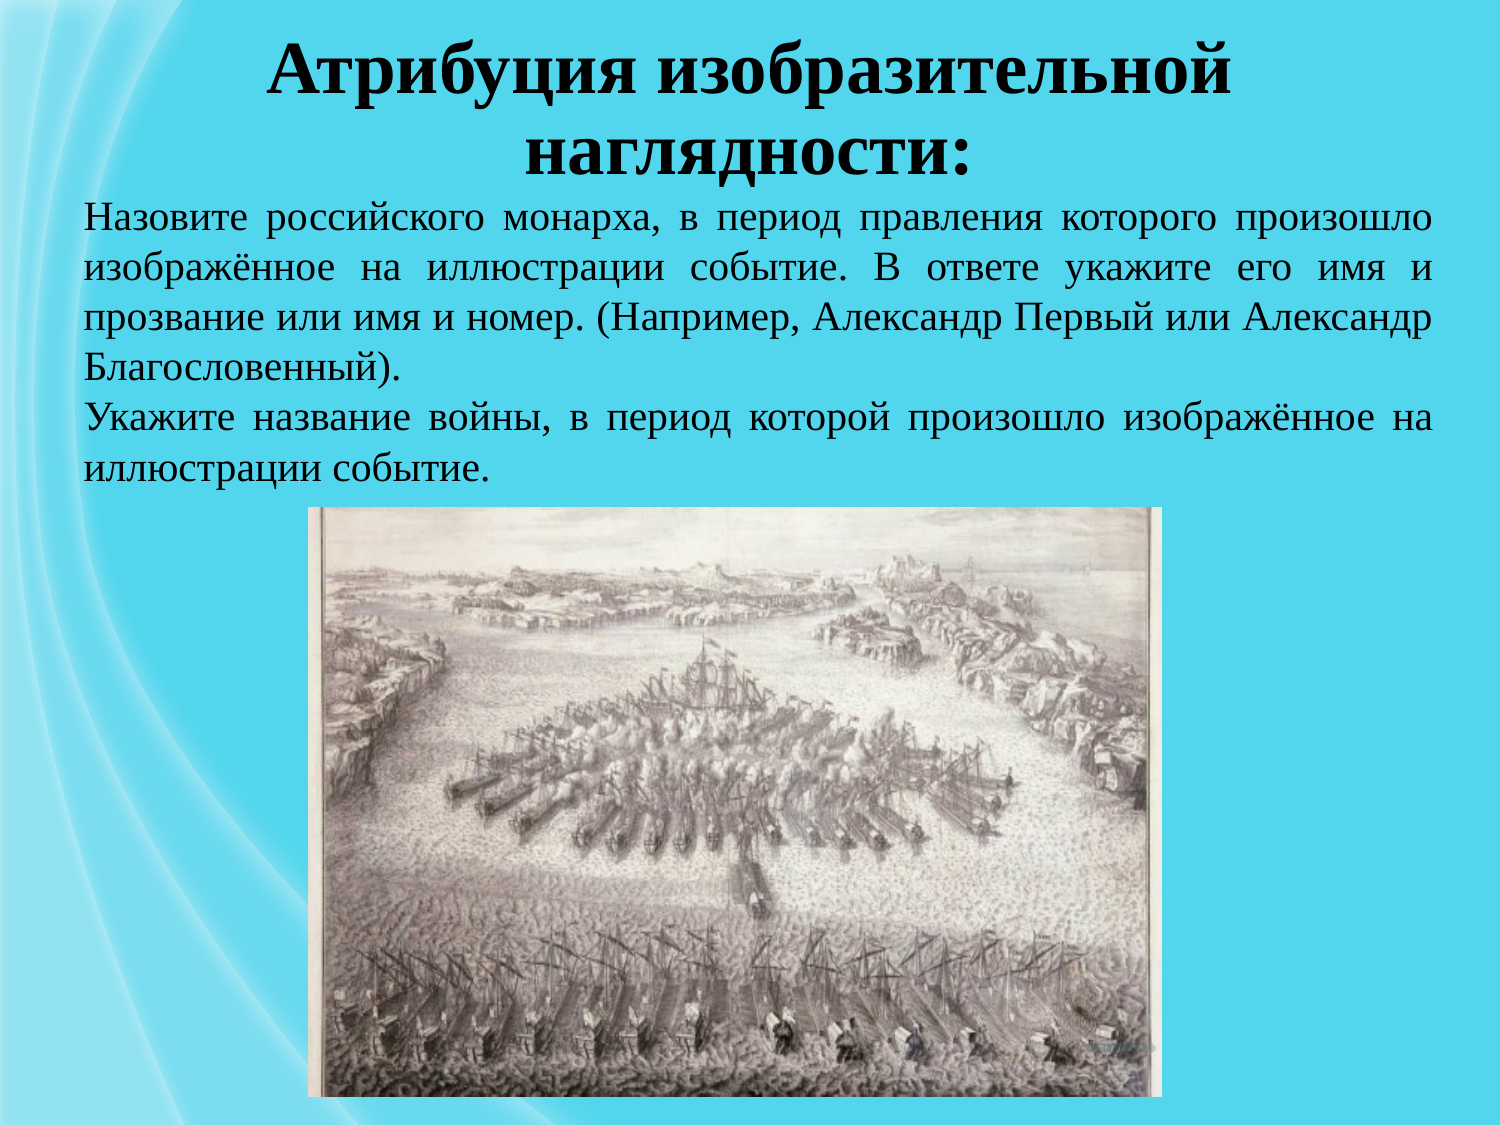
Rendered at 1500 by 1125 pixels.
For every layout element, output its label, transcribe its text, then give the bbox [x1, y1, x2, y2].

picture [0, 0, 1500, 1125]
text_box Назовите российского монарха, в период правления которого произошло изображённое на иллюстрации событие. В ответе укажите его имя и прозвание или имя и номер. (Например, Александр Первый или Александр Благословенный). Укажите название войны, в период которой произошло изображённое на иллюстрации событие. [68, 181, 1449, 547]
title Атрибуция изобразительной наглядности: [103, 0, 1397, 181]
